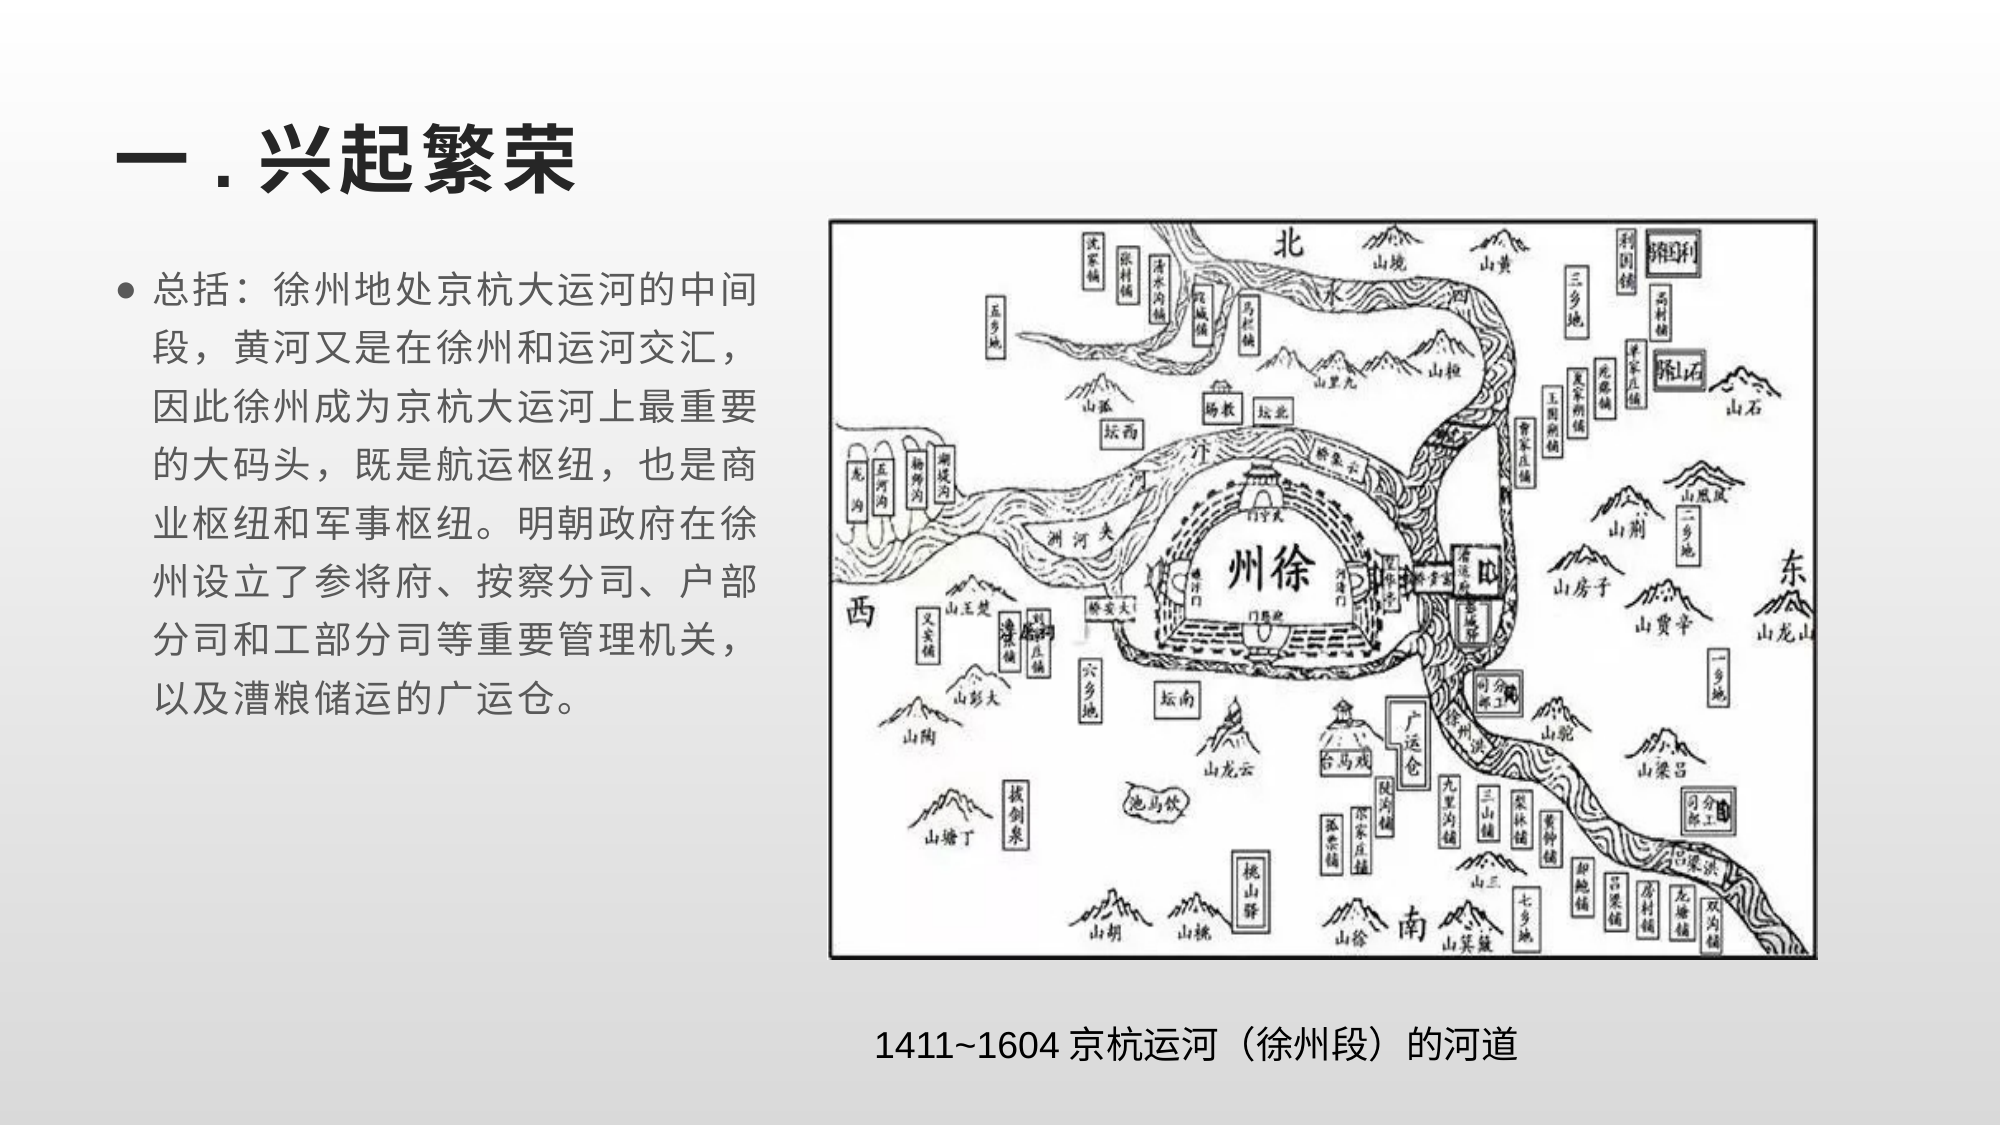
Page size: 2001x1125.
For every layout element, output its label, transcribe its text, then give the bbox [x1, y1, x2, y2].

list 总括：徐州地处京杭大运河的中间段，黄河又是在徐州和运河交汇，因此徐州成为京杭大运河上最重要的大码头，既是航运枢纽，也是商业枢纽和军事枢纽。明朝政府在徐州设立了参将府、按察分司、户部分司和工部分司等重要管理机关，以及漕粮储运的广运仓。 [99, 244, 778, 1026]
picture [827, 215, 1818, 960]
title 一.兴起繁荣 [99, 99, 1900, 216]
text_box 1411~1604京杭运河（徐州段）的河道 [859, 1013, 1534, 1073]
